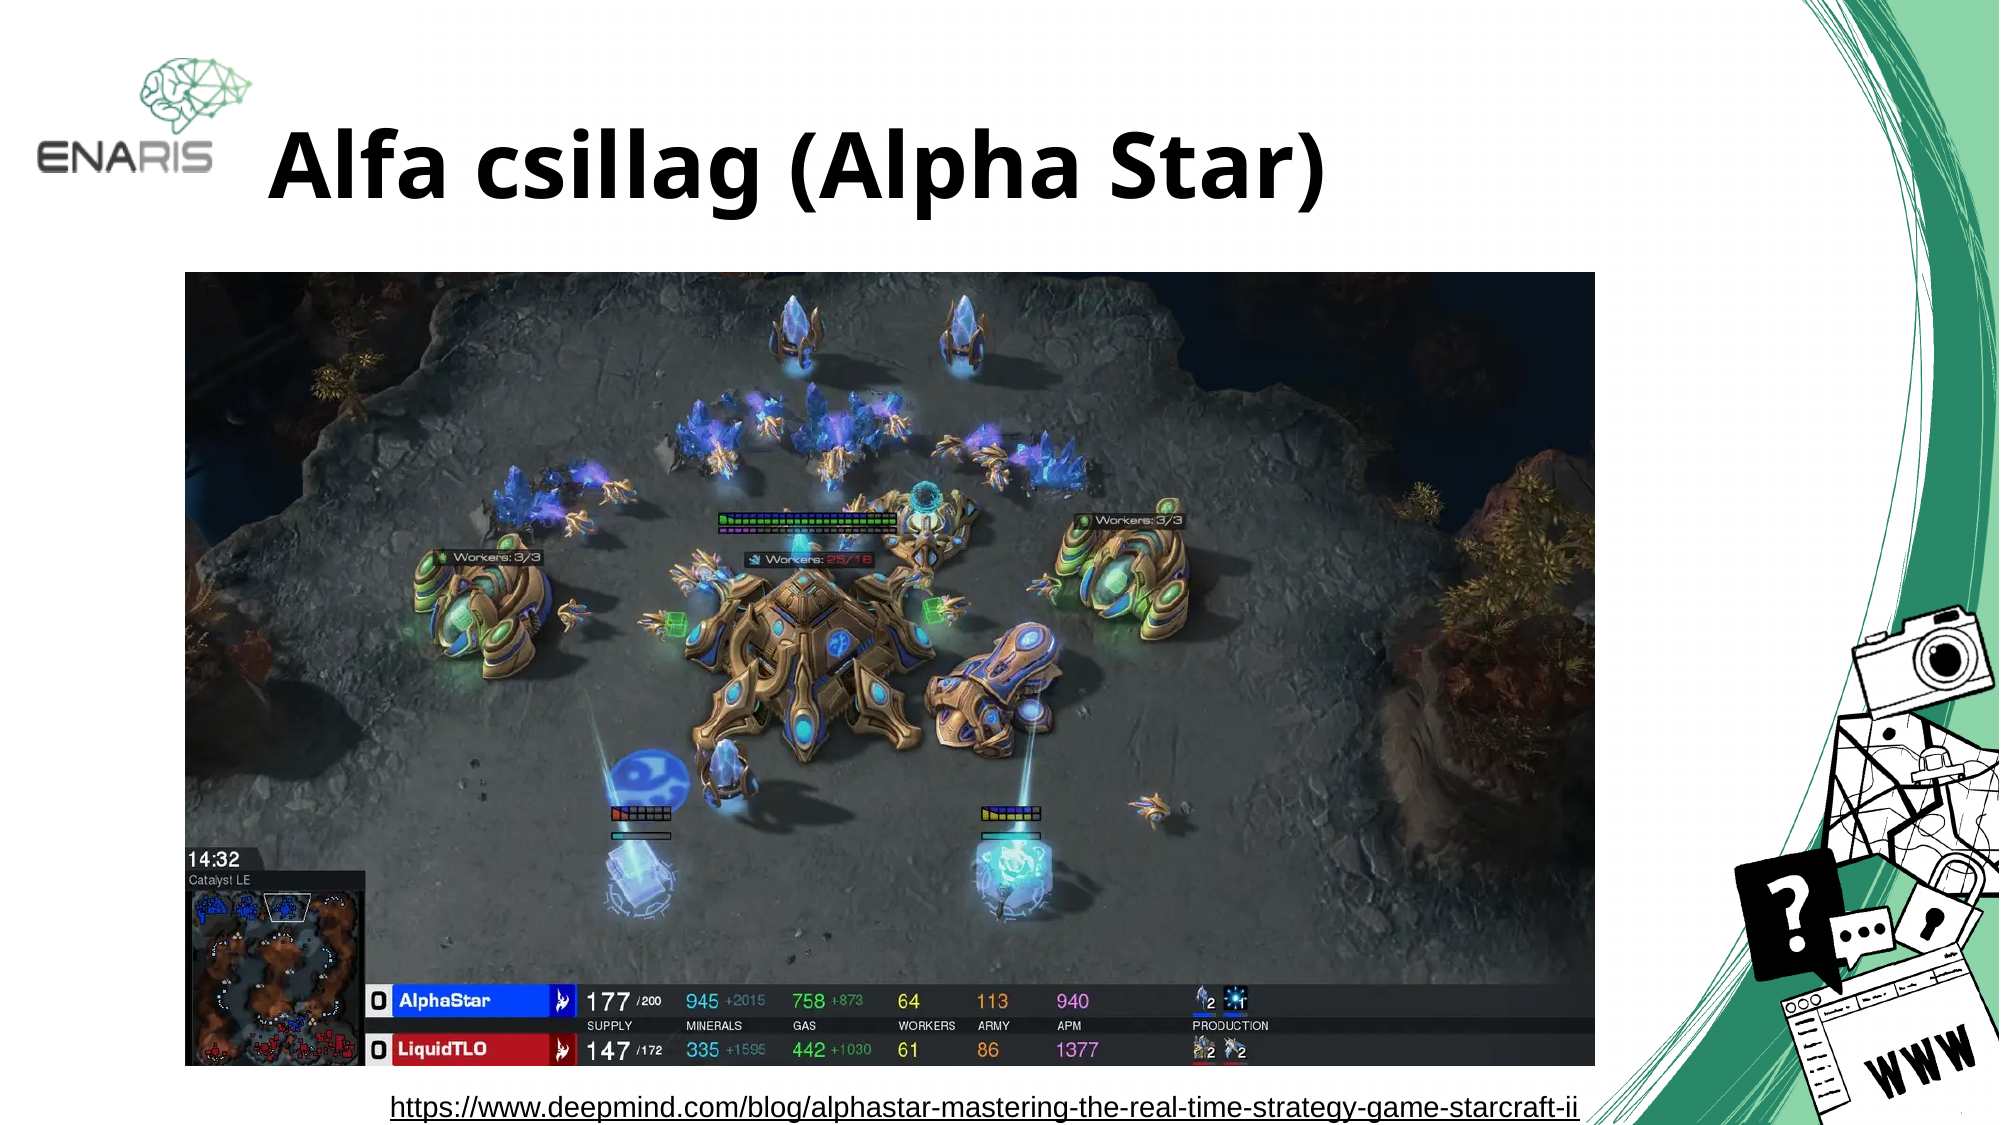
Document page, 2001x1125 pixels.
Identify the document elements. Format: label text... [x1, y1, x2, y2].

title Alfa csillag (Alpha Star) [253, 59, 1863, 278]
picture [184, 0, 1999, 1125]
picture [37, 58, 254, 173]
text_box https://www.deepmind.com/blog/alphastar-mastering-the-real-time-strategy-game-starcraft-ii [101, 1081, 1595, 1125]
